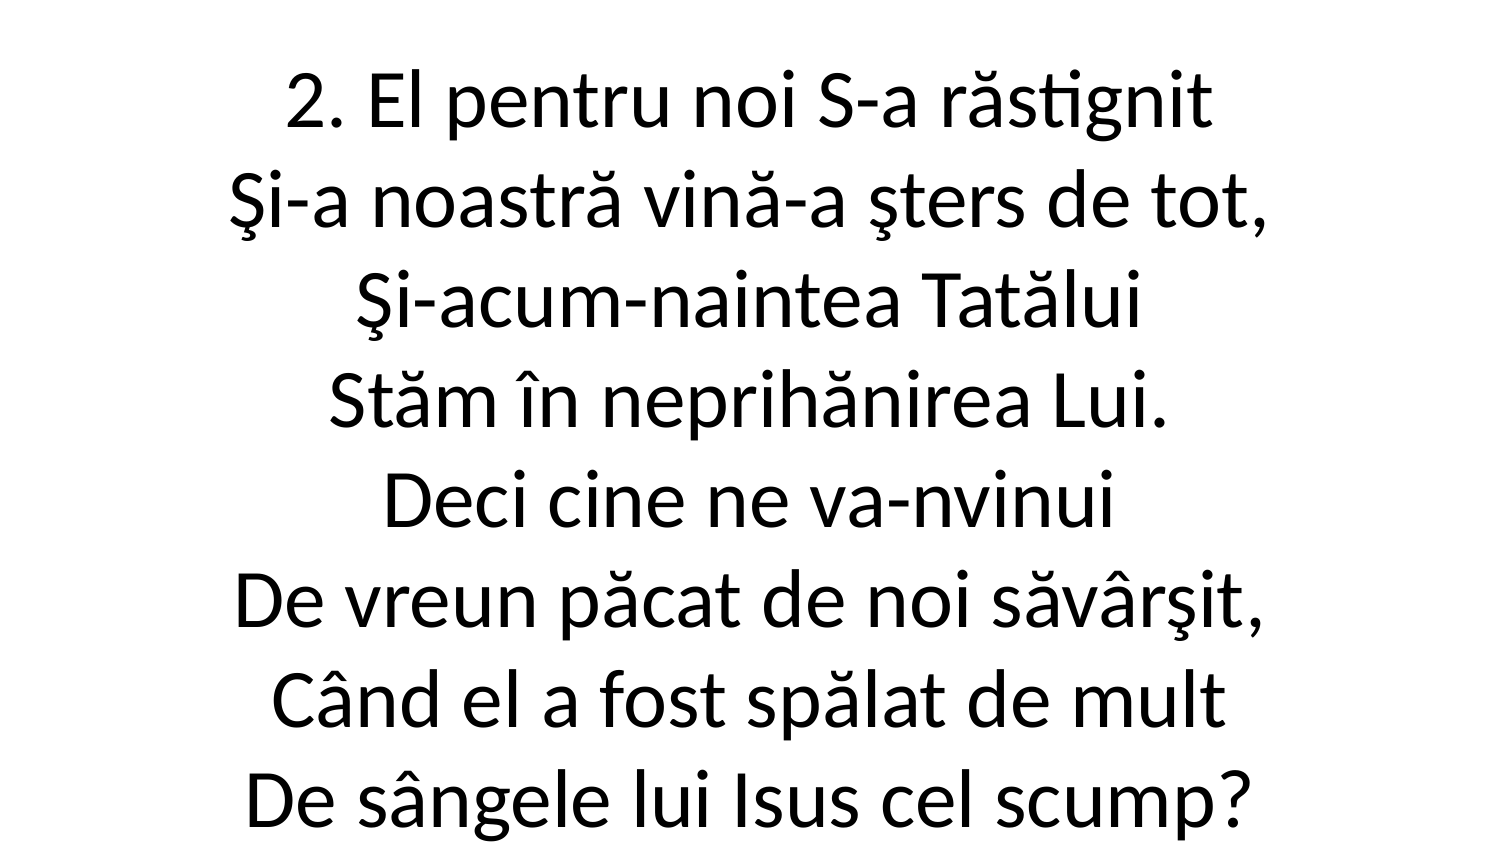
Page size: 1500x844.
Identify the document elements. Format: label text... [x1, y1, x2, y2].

text_box 2. El pentru noi S-a răstignit Şi-a noastră vină-a şters de tot, Şi-acum-naintea Tatălui Stăm în neprihănirea Lui. Deci cine ne va-nvinui De vreun păcat de noi săvârşit, Când el a fost spălat de mult De sângele lui Isus cel scump? [213, 0, 1286, 844]
